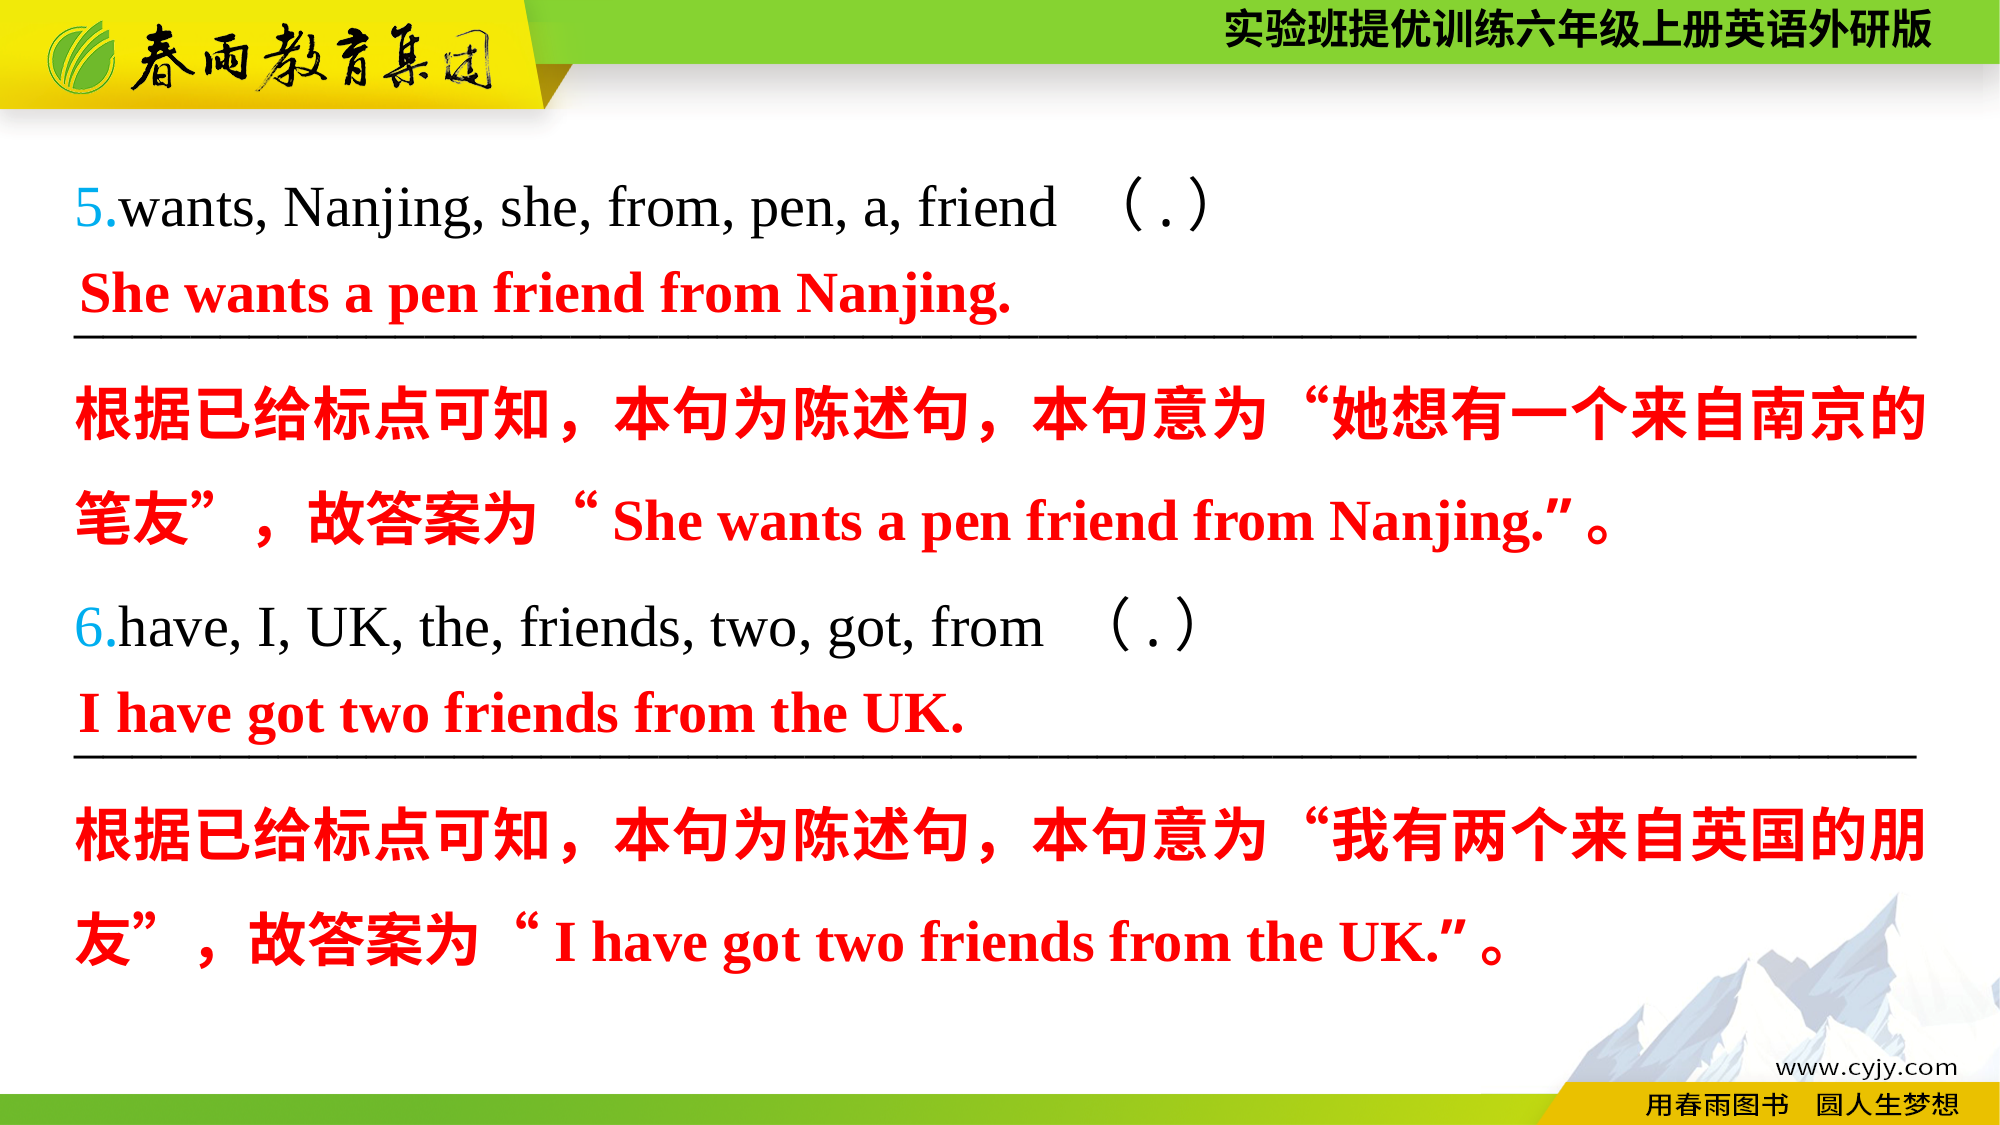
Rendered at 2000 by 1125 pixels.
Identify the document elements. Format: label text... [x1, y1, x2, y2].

list 5.wants, Nanjing, she, from, pen, a, friend （.） _______________________________________________________________ 6.have, I, UK, the, friends, two, got, from （.） _______________________________________________________________ [59, 125, 1944, 334]
list 5.wants, Nanjing, she, from, pen, a, friend （.） _______________________________________________________________ 6.have, I, UK, the, friends, two, got, from （.） _______________________________________________________________ [59, 560, 1944, 755]
text_box 根据已给标点可知，本句为陈述句，本句意为“我有两个来自英国的朋友”，故答案为“I have got two friends from the UK.”。 [59, 755, 1944, 981]
picture [0, 0, 2000, 1125]
text_box 根据已给标点可知，本句为陈述句，本句意为“她想有一个来自南京的笔友”，故答案为“She wants a pen friend from Nanjing.”。 [59, 334, 1944, 560]
text_box She wants a pen friend from Nanjing. [64, 247, 1028, 332]
text_box I have got two friends from the UK. [64, 666, 981, 752]
